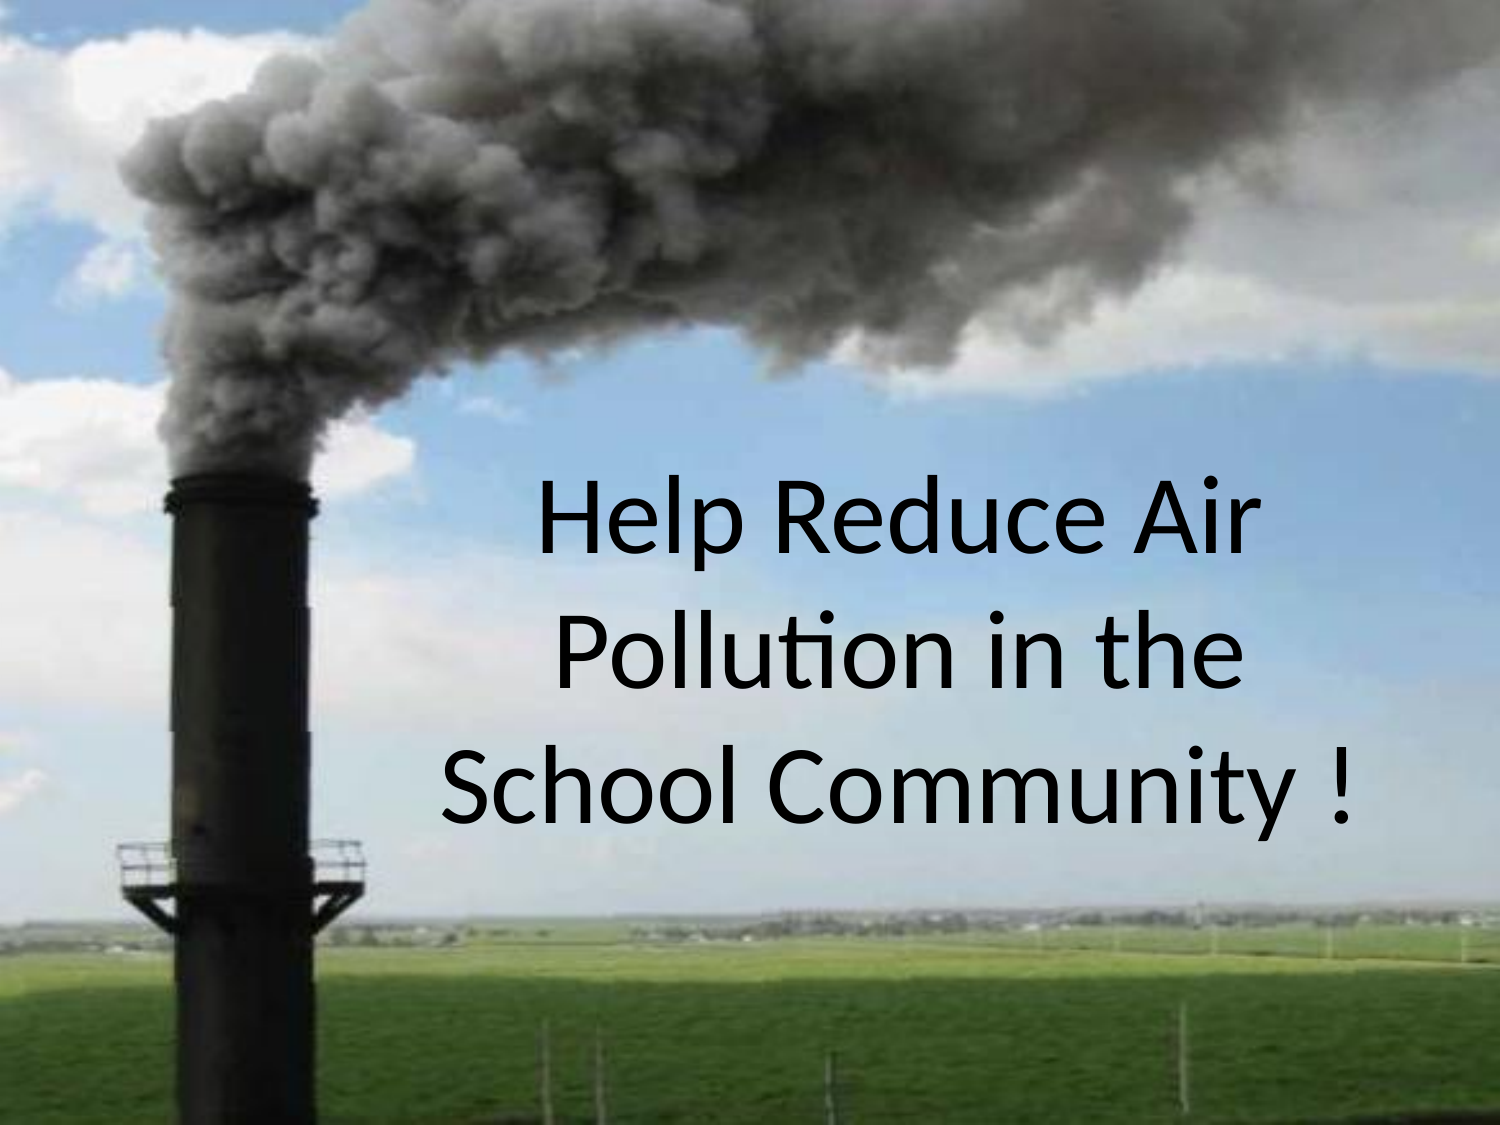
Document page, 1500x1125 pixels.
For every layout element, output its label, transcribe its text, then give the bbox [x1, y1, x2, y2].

picture [0, 0, 1500, 1125]
title Help Reduce Air Pollution in the School Community ! [375, 299, 1425, 988]
